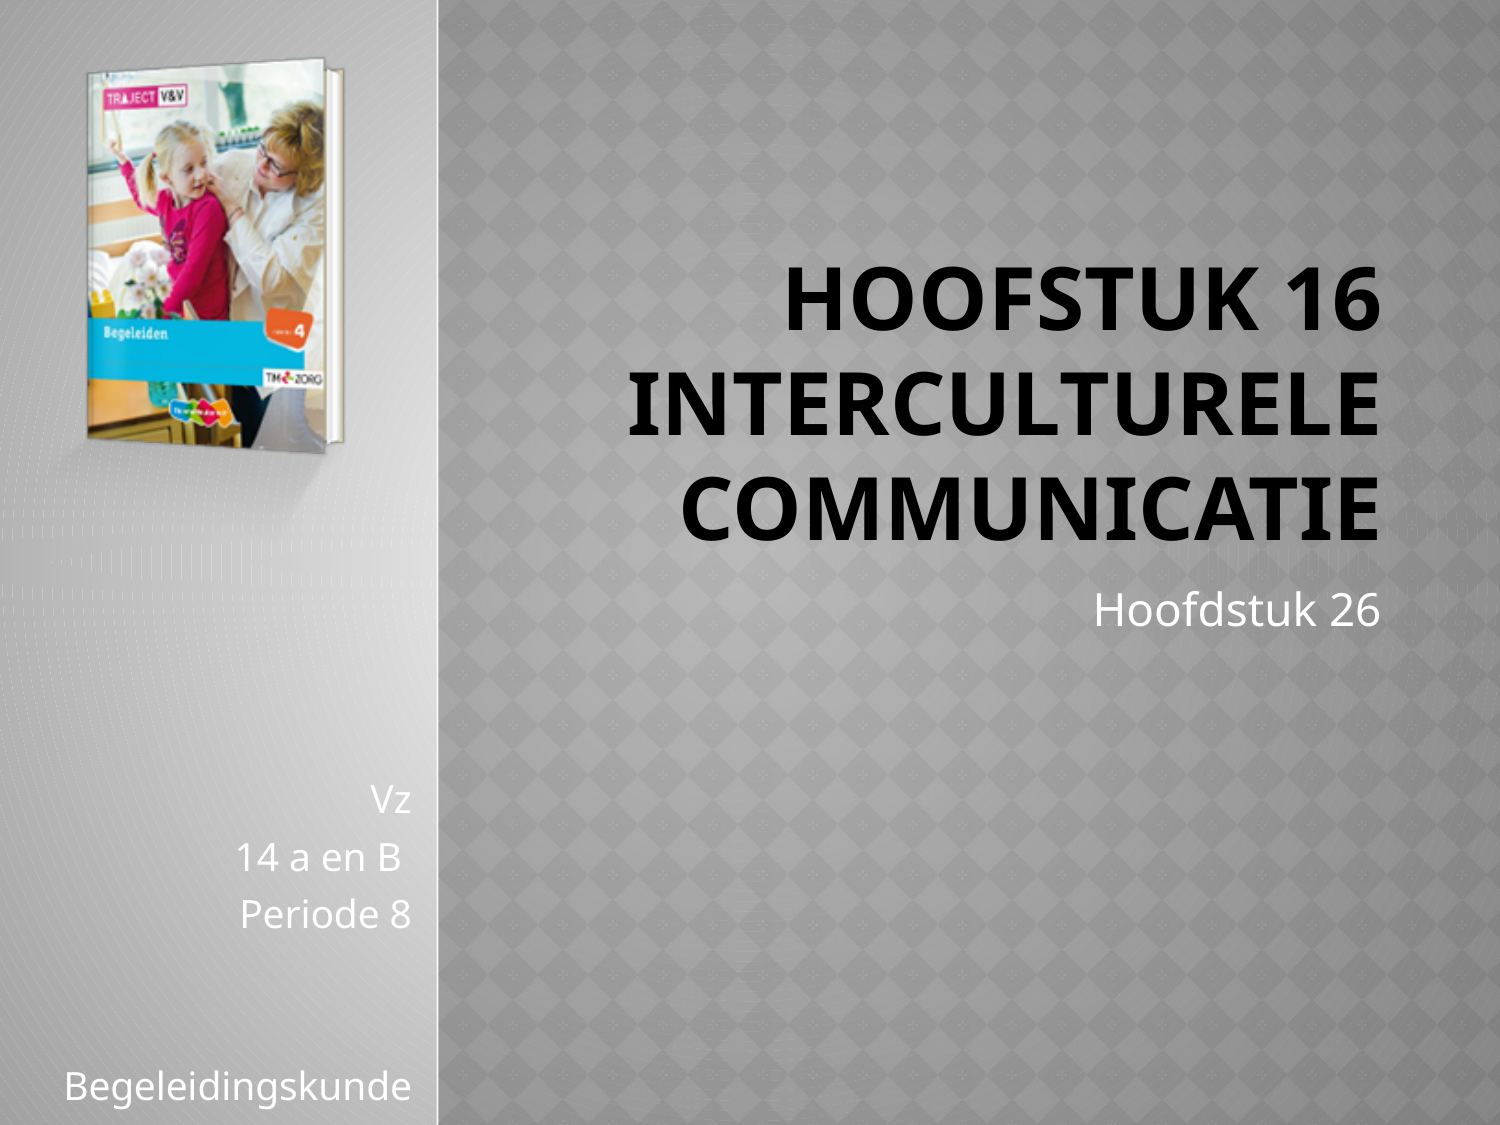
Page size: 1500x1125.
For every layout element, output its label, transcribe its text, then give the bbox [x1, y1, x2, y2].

subtitle Hoofdstuk 26 [550, 580, 1390, 762]
title Hoofstuk 16 Interculturele communicatie [552, 87, 1390, 558]
picture [0, 5, 444, 558]
text_box Vz 14 a en B Periode 8 Begeleidingskunde [17, 775, 420, 1110]
